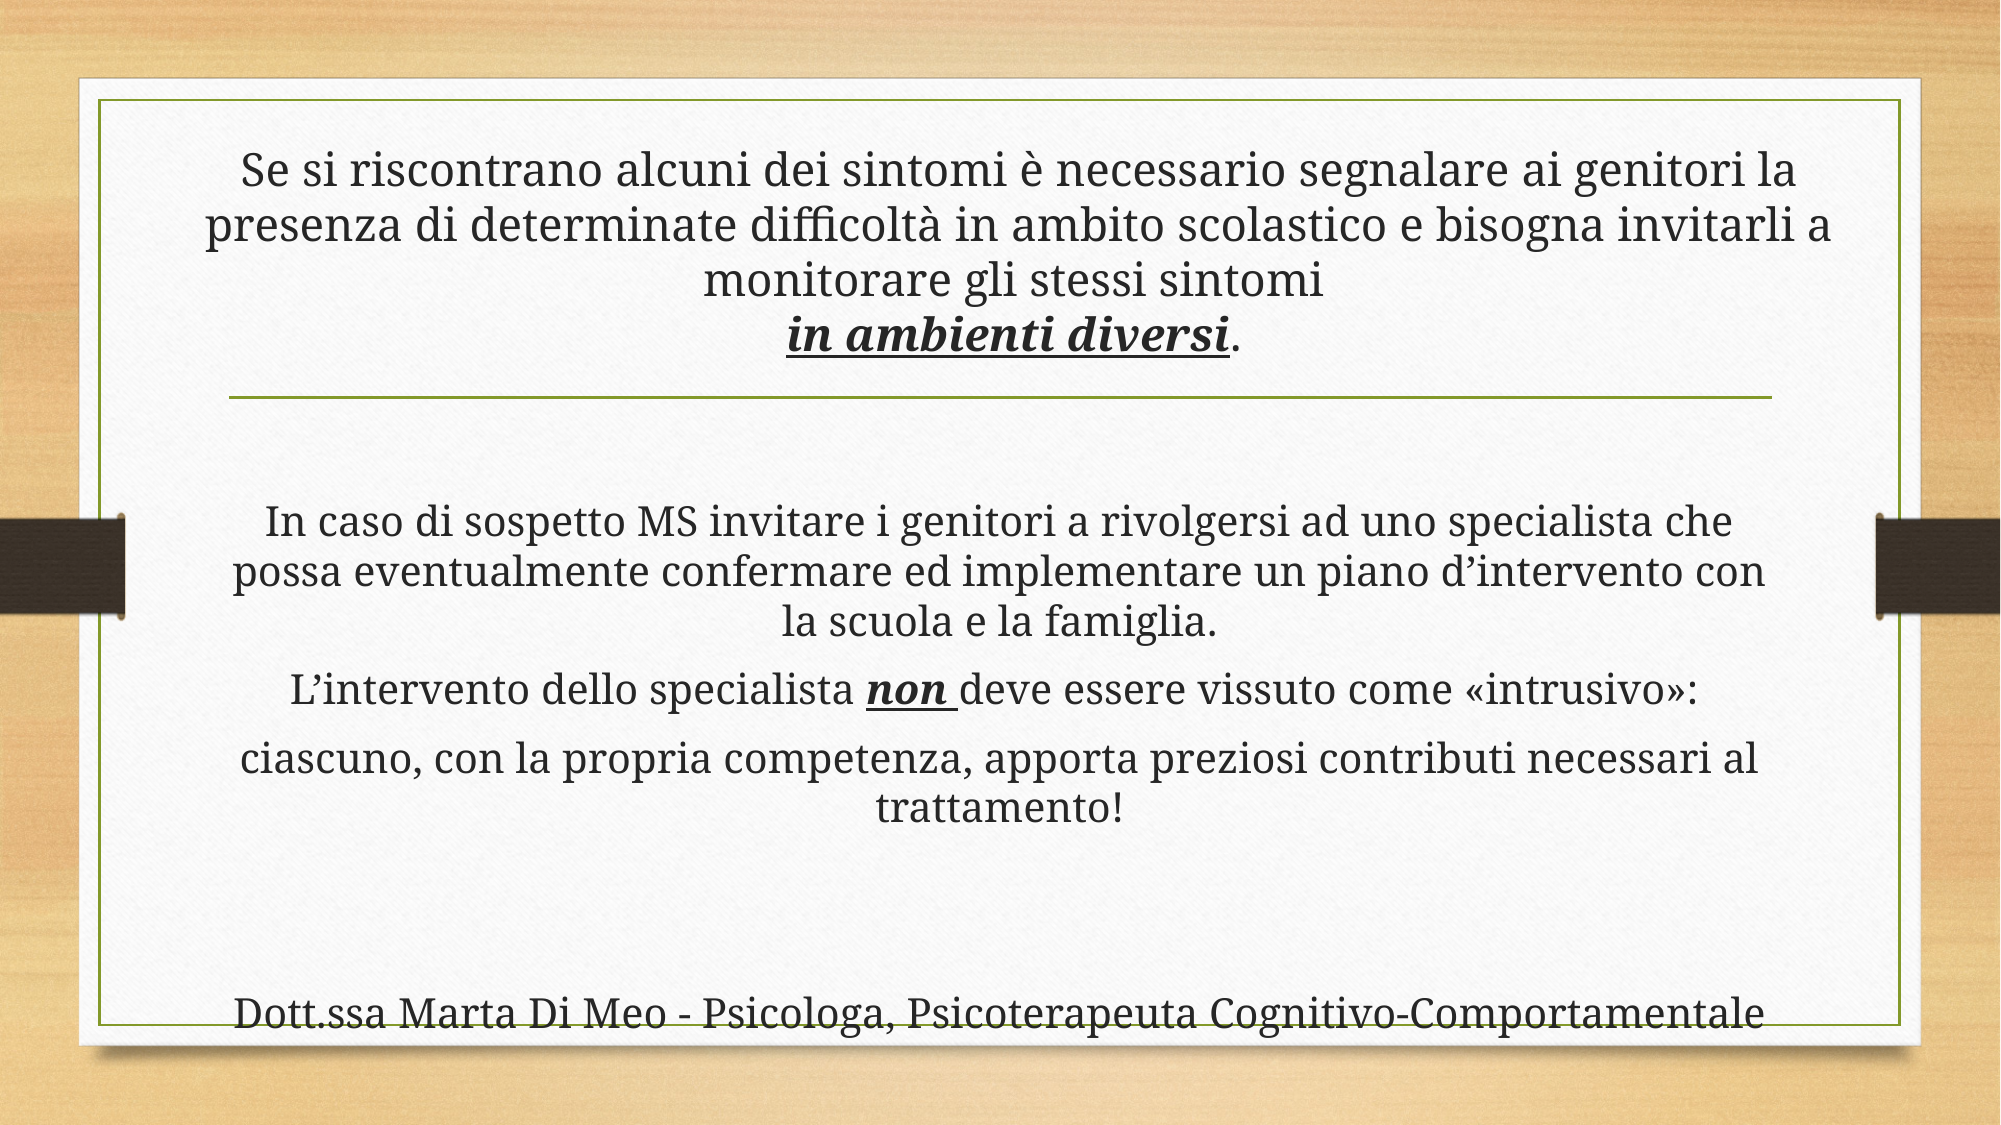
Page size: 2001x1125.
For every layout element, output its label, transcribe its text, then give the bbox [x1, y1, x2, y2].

list In caso di sospetto MS invitare i genitori a rivolgersi ad uno specialista che possa eventualmente confermare ed implementare un piano d’intervento con la scuola e la famiglia. L’intervento dello specialista non deve essere vissuto come «intrusivo»: ciascuno, con la propria competenza, apporta preziosi contributi necessari al trattamento! Dott.ssa Marta Di Meo - Psicologa, Psicoterapeuta Cognitivo-Comportamentale [212, 419, 1788, 1055]
title Se si riscontrano alcuni dei sintomi è necessario segnalare ai genitori la presenza di determinate difficoltà in ambito scolastico e bisogna invitarli a monitorare gli stessi sintomi in ambienti diversi. [136, 0, 1903, 524]
picture [0, 0, 2001, 1125]
